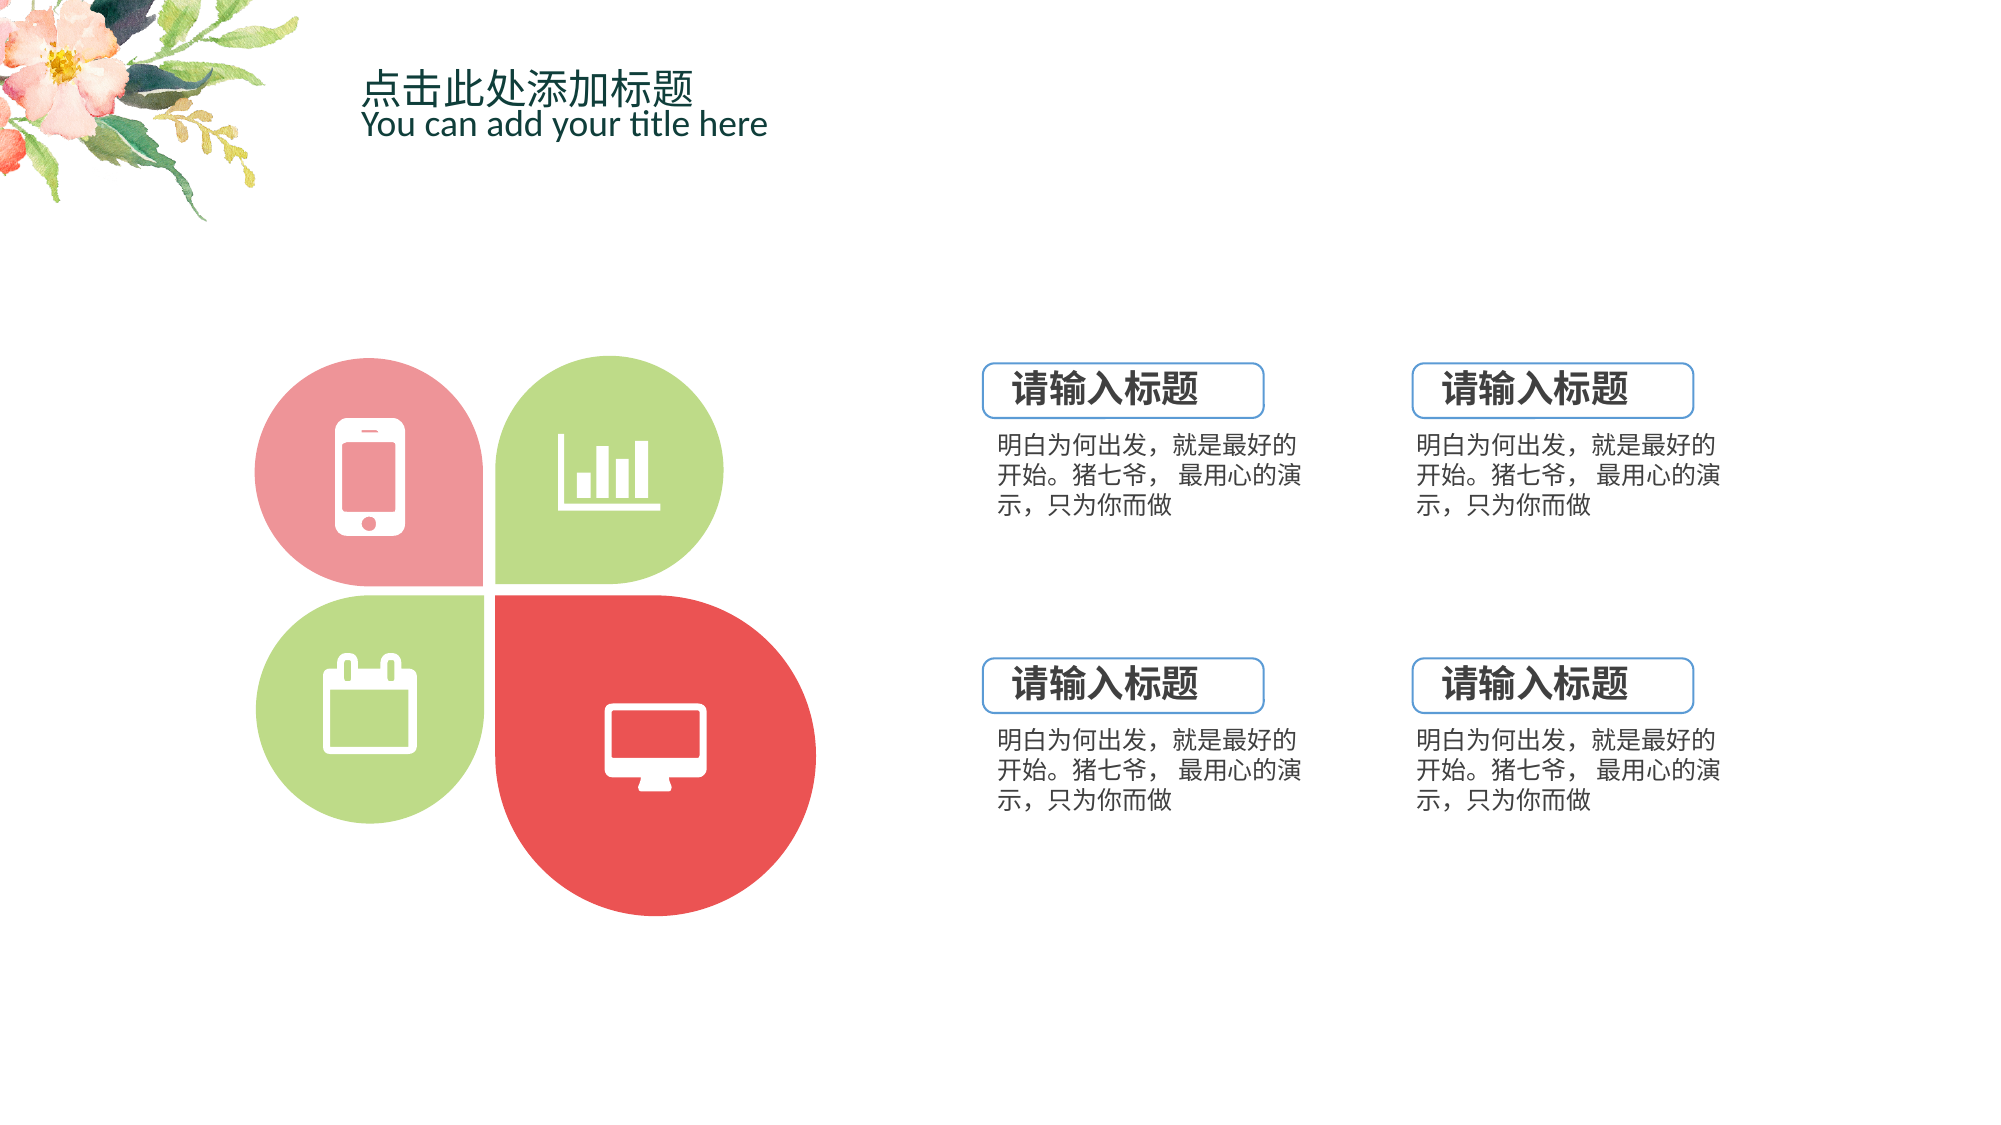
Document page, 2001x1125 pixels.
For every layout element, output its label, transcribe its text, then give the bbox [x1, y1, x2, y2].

text_box 明白为何出发，就是最好的开始。猪七爷， 最用心的演示，只为你而做 [982, 422, 1324, 527]
text_box 请输入标题 [997, 653, 1250, 713]
text_box You can add your title here [346, 91, 785, 152]
text_box [494, 354, 725, 586]
text_box 明白为何出发，就是最好的开始。猪七爷， 最用心的演示，只为你而做 [982, 717, 1324, 822]
text_box [981, 657, 1265, 715]
text_box 明白为何出发，就是最好的开始。猪七爷， 最用心的演示，只为你而做 [1401, 717, 1743, 822]
text_box [1411, 657, 1695, 715]
text_box [494, 594, 818, 918]
text_box 请输入标题 [1426, 358, 1680, 418]
text_box [323, 653, 417, 755]
text_box 请输入标题 [997, 358, 1250, 418]
text_box [981, 362, 1265, 420]
text_box [253, 357, 484, 588]
text_box [254, 594, 486, 825]
text_box [335, 418, 406, 536]
text_box 明白为何出发，就是最好的开始。猪七爷， 最用心的演示，只为你而做 [1401, 422, 1743, 527]
text_box [604, 703, 707, 792]
text_box 点击此处添加标题 [345, 55, 710, 121]
text_box [558, 433, 661, 511]
text_box 请输入标题 [1426, 653, 1680, 713]
text_box [1411, 362, 1695, 420]
picture [0, 0, 306, 224]
